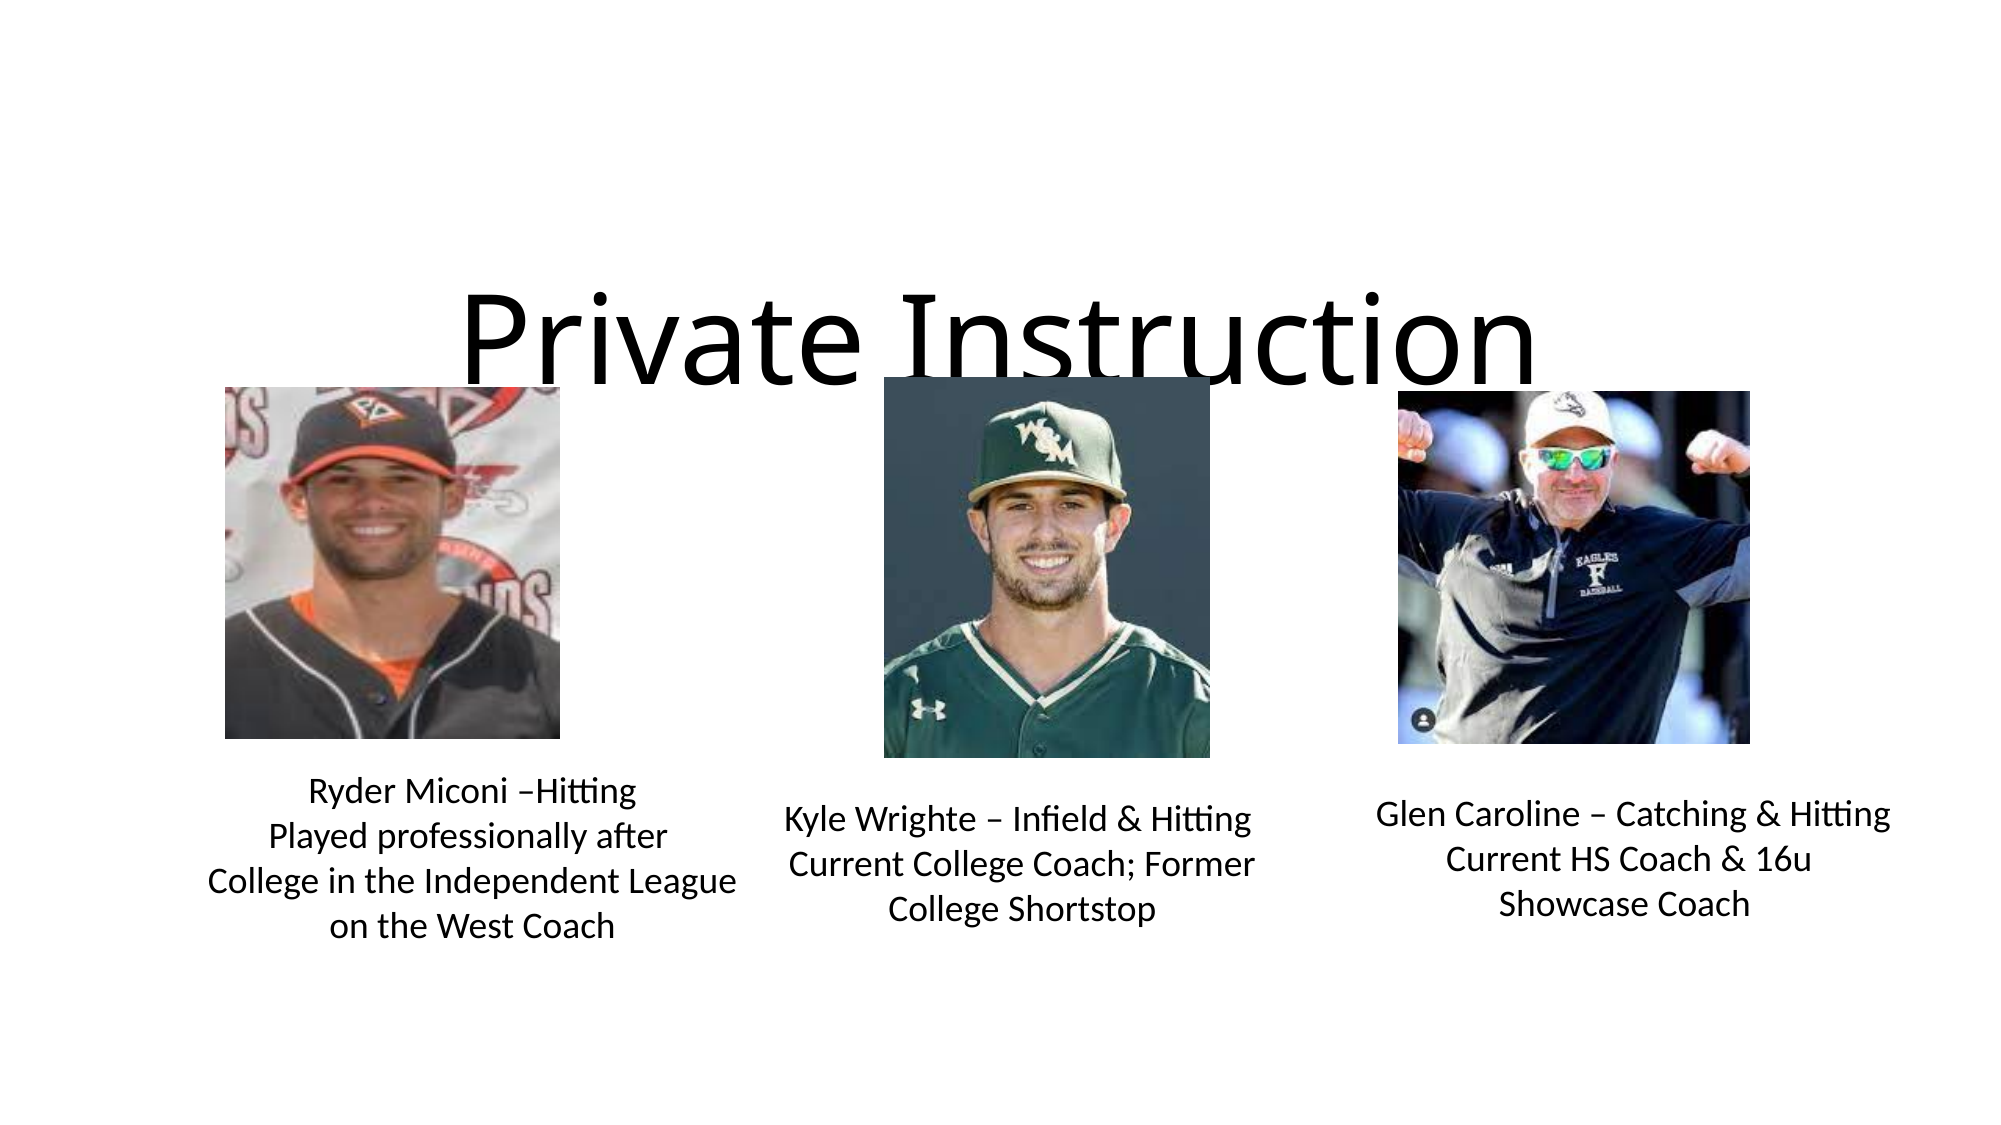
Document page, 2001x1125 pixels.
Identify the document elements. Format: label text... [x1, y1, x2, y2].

text_box Glen Caroline – Catching & Hitting Current HS Coach & 16u Showcase Coach [1360, 781, 1907, 931]
title Private Instruction [249, 27, 1750, 420]
text_box Ryder Miconi –Hitting Played professionally after College in the Independent League on the West Coach [192, 758, 753, 954]
picture [225, 387, 560, 739]
picture [884, 377, 1210, 758]
picture [1398, 391, 1750, 744]
text_box Kyle Wrighte – Infield & Hitting Current College Coach; Former College Shortstop [769, 786, 1276, 936]
